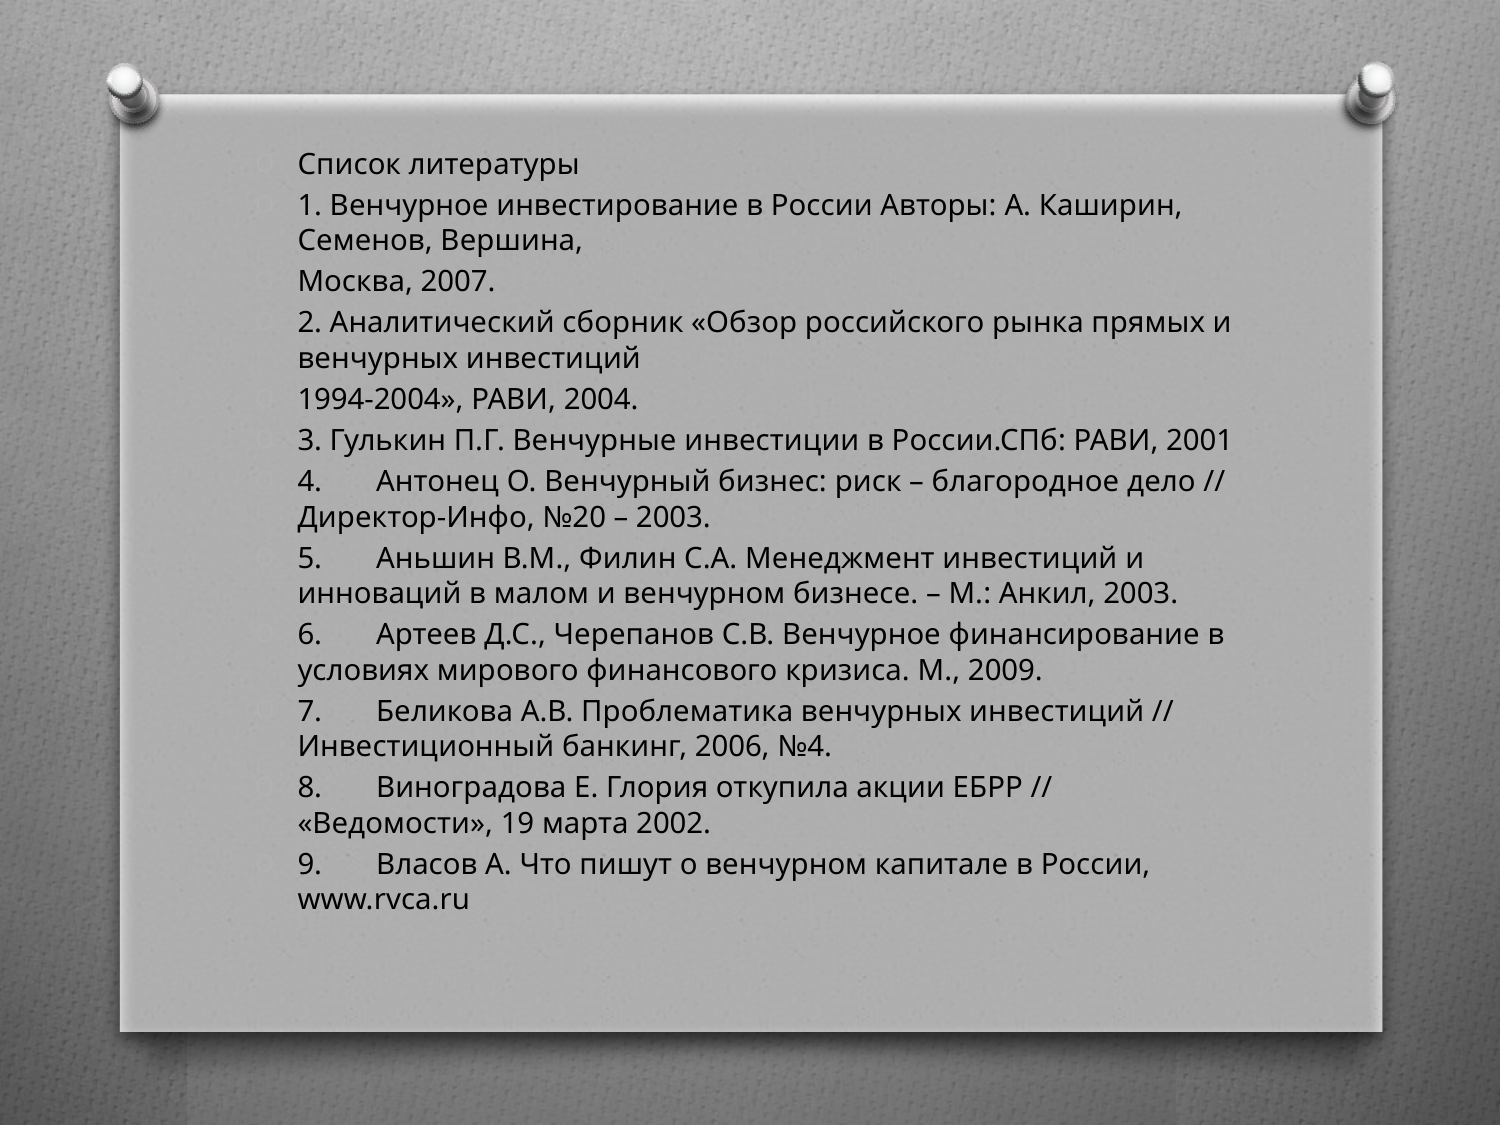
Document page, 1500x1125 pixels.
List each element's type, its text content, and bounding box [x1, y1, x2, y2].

list Список литературы 1. Венчурное инвестирование в России Авторы: А. Каширин, Семенов, Вершина, Москва, 2007. 2. Аналитический сборник «Обзор российского рынка прямых и венчурных инвестиций 1994-2004», РАВИ, 2004. 3. Гулькин П.Г. Венчурные инвестиции в России.СПб: РАВИ, 2001 4. Антонец О. Венчурный бизнес: риск – благородное дело // Директор-Инфо, №20 – 2003. 5. Аньшин В.М., Филин С.А. Менеджмент инвестиций и инноваций в малом и венчурном бизнесе. – М.: Анкил, 2003. 6. Артеев Д.С., Черепанов С.В. Венчурное финансирование в условиях мирового финансового кризиса. М., 2009. 7. Беликова А.В. Проблематика венчурных инвестиций // Инвестиционный банкинг, 2006, №4. 8. Виноградова Е. Глория откупила акции ЕБРР // «Ведомости», 19 марта 2002. 9. Власов А. Что пишут о венчурном капитале в России, www.rvca.ru [240, 137, 1257, 939]
picture [1317, 35, 1439, 156]
picture [75, 29, 198, 153]
